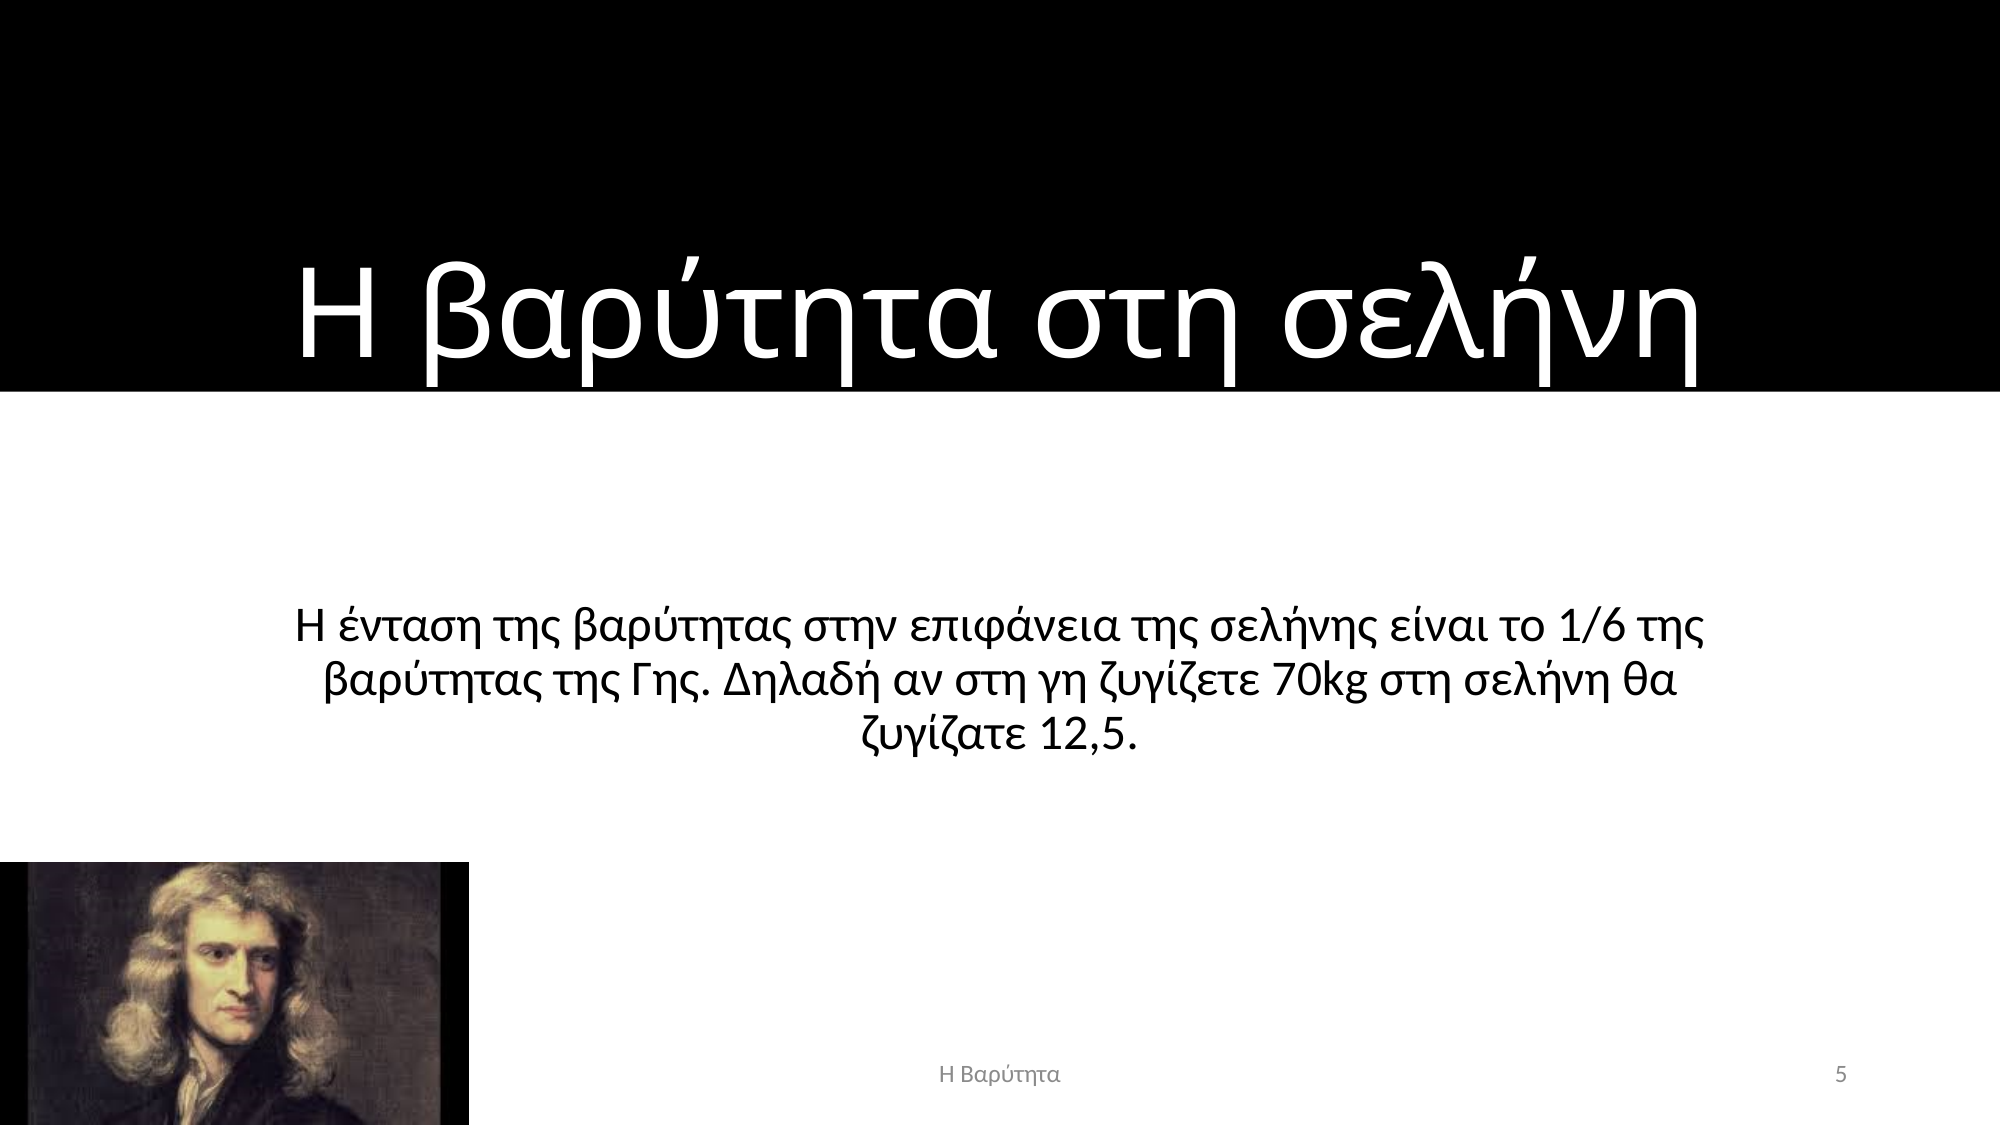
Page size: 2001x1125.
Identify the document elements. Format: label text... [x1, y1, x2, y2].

subtitle Η ένταση της βαρύτητας στην επιφάνεια της σελήνης είναι το 1/6 της βαρύτητας της Γης. Δηλαδή αν στη γη ζυγίζετε 70kg στη σελήνη θα ζυγίζατε 12,5. [249, 590, 1750, 863]
slide_number 5 [1412, 1042, 1863, 1103]
picture [0, 862, 469, 1125]
footer Η Βαρύτητα [662, 1042, 1338, 1103]
title Η βαρύτητα στη σελήνη [0, 0, 2000, 392]
